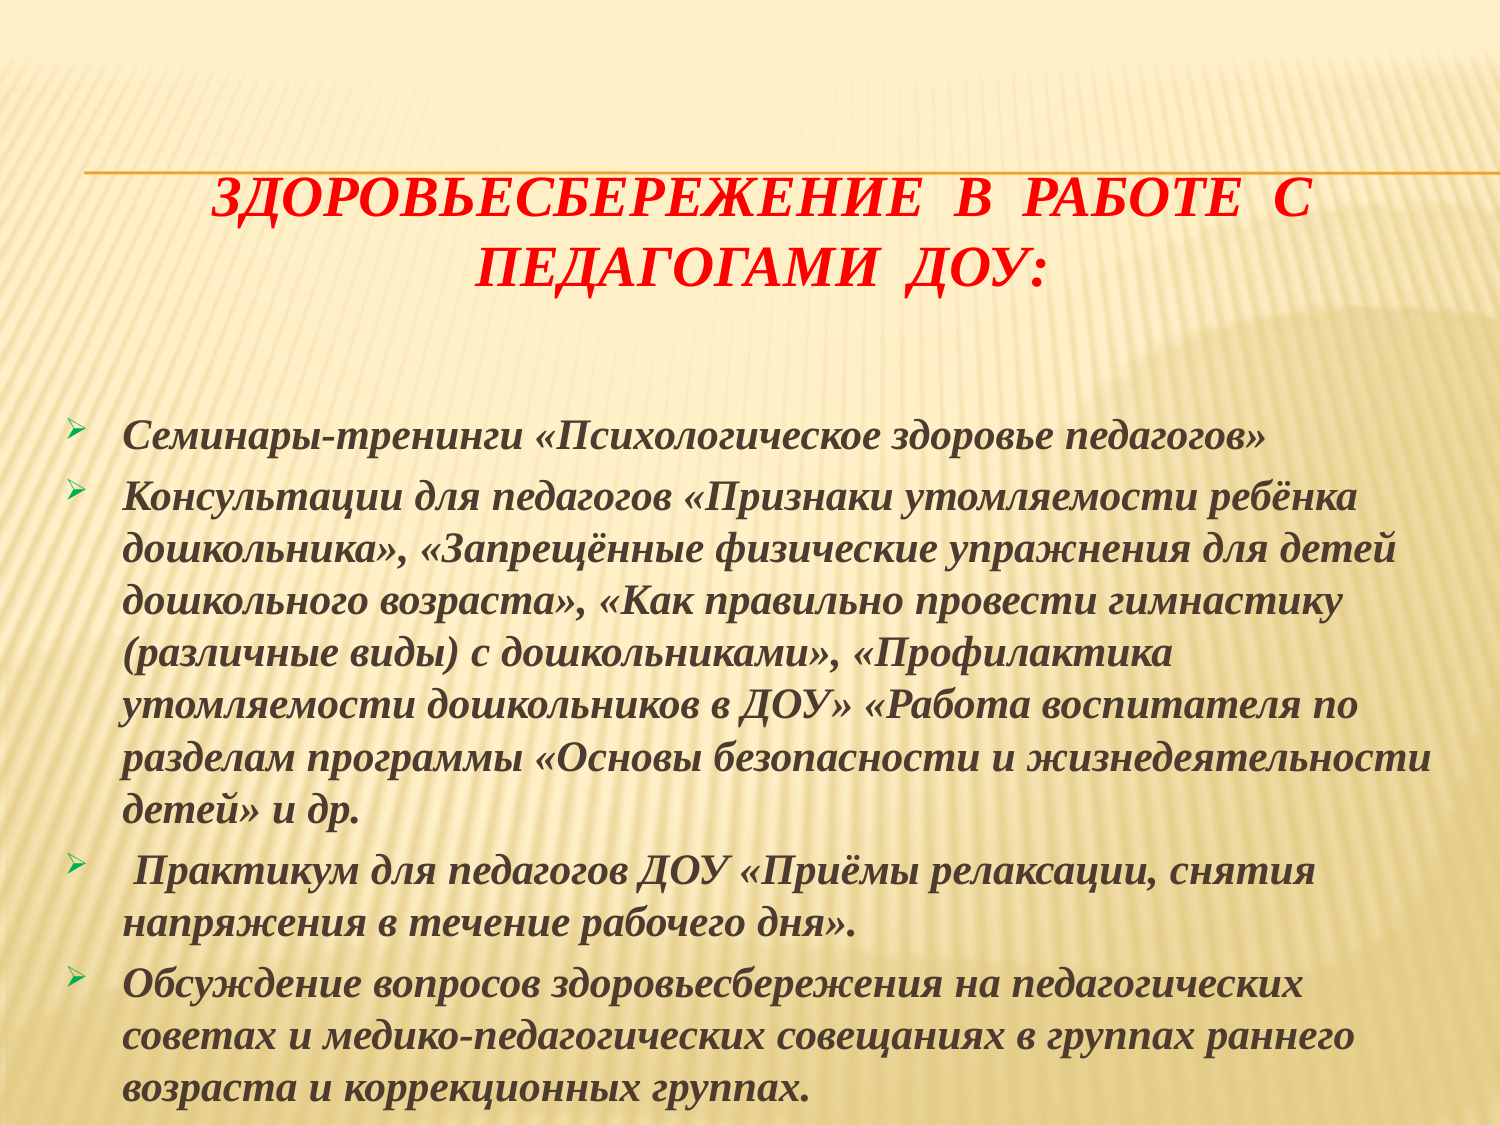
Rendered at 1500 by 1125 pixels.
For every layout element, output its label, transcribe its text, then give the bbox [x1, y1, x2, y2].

list Семинары-тренинги «Психологическое здоровье педагогов» Консультации для педагогов «Признаки утомляемости ребёнка дошкольника», «Запрещённые физические упражнения для детей дошкольного возраста», «Как правильно провести гимнастику (различные виды) с дошкольниками», «Профилактика утомляемости дошкольников в ДОУ» «Работа воспитателя по разделам программы «Основы безопасности и жизнедеятельности детей» и др. Практикум для педагогов ДОУ «Приёмы релаксации, снятия напряжения в течение рабочего дня». Обсуждение вопросов здоровьесбережения на педагогических советах и медико-педагогических совещаниях в группах раннего возраста и коррекционных группах. [50, 398, 1475, 1125]
title Здоровьесбережение в работе с педагогами ДОУ: [50, 70, 1475, 387]
